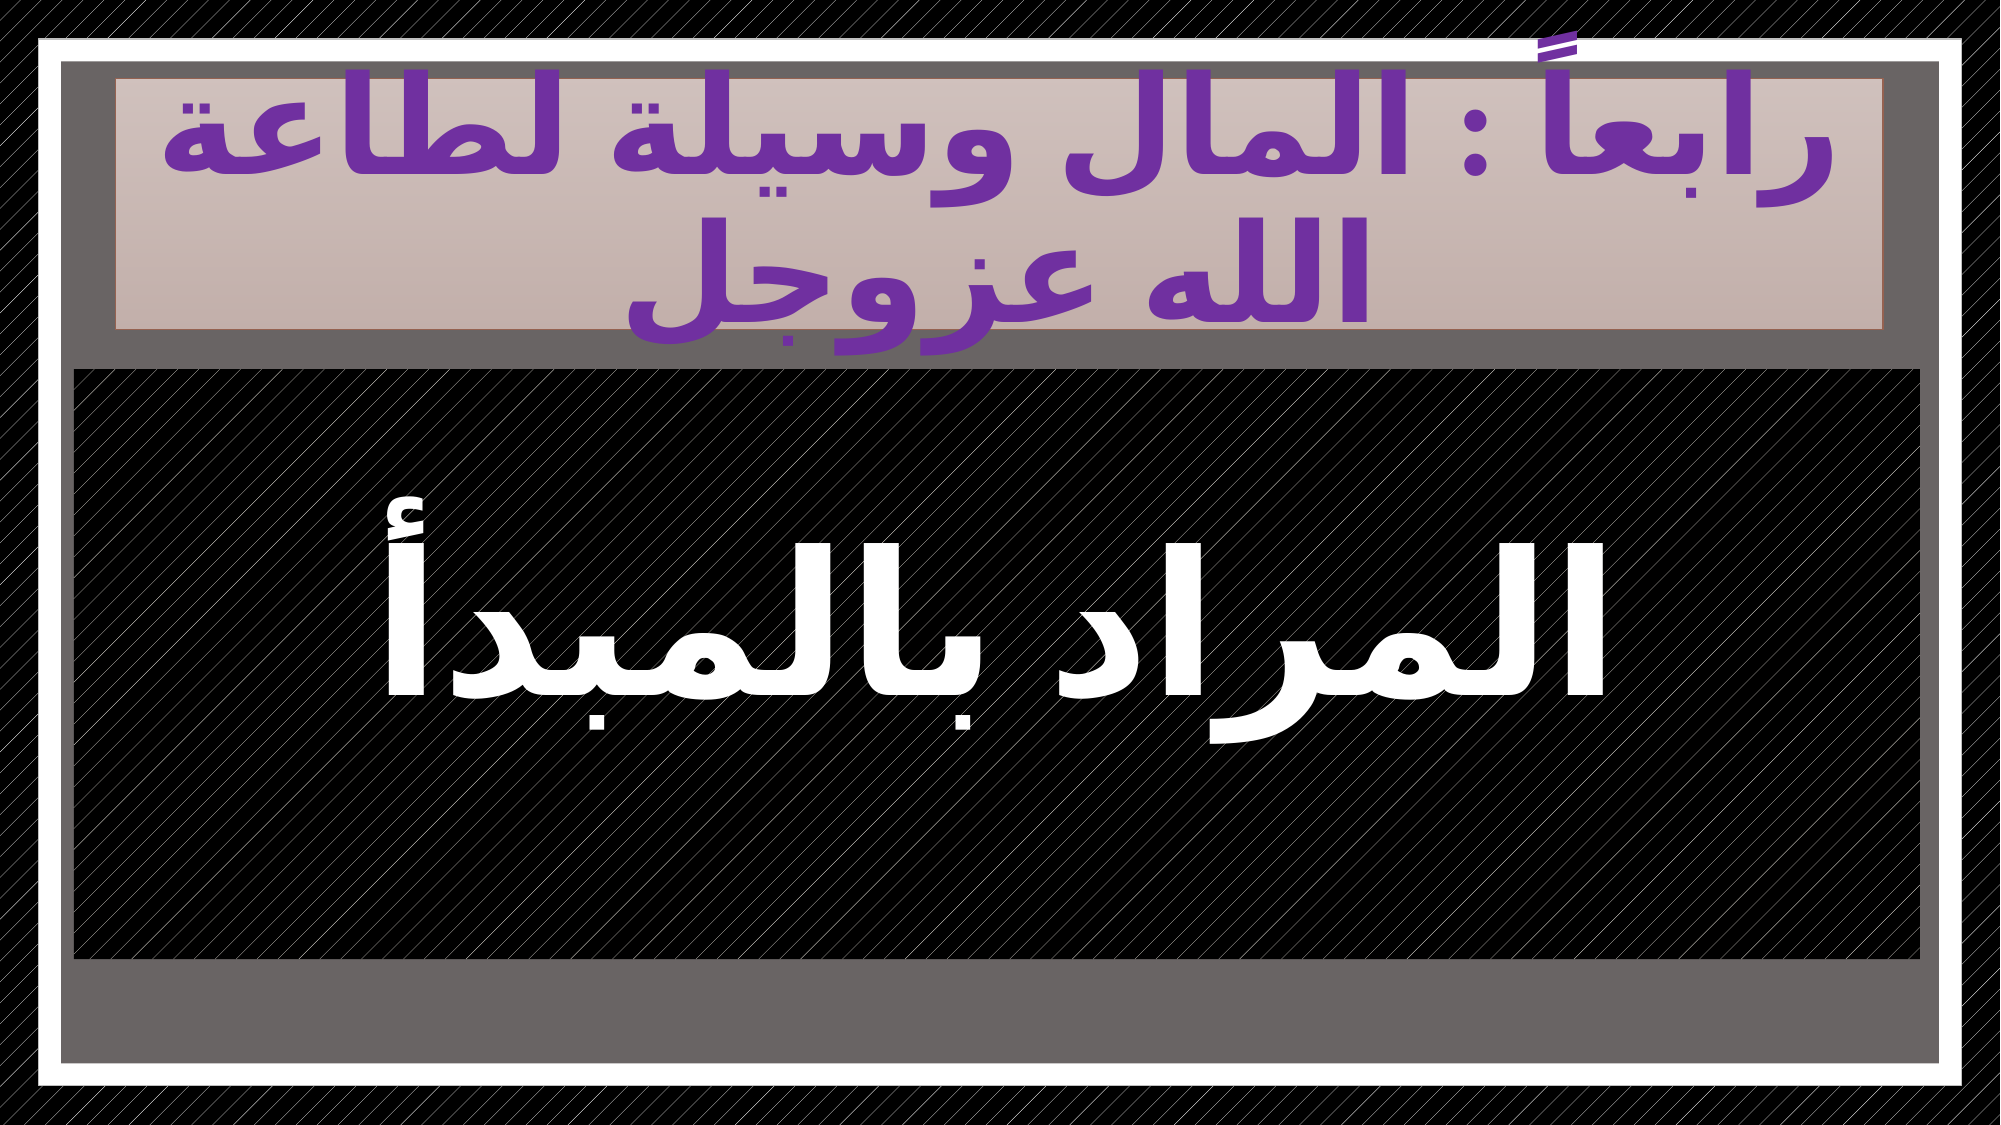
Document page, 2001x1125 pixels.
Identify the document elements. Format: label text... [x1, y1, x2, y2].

list المراد بالمبدأ [73, 369, 1920, 960]
title رابعاً : المال وسيلة لطاعة الله عزوجل [115, 78, 1884, 330]
